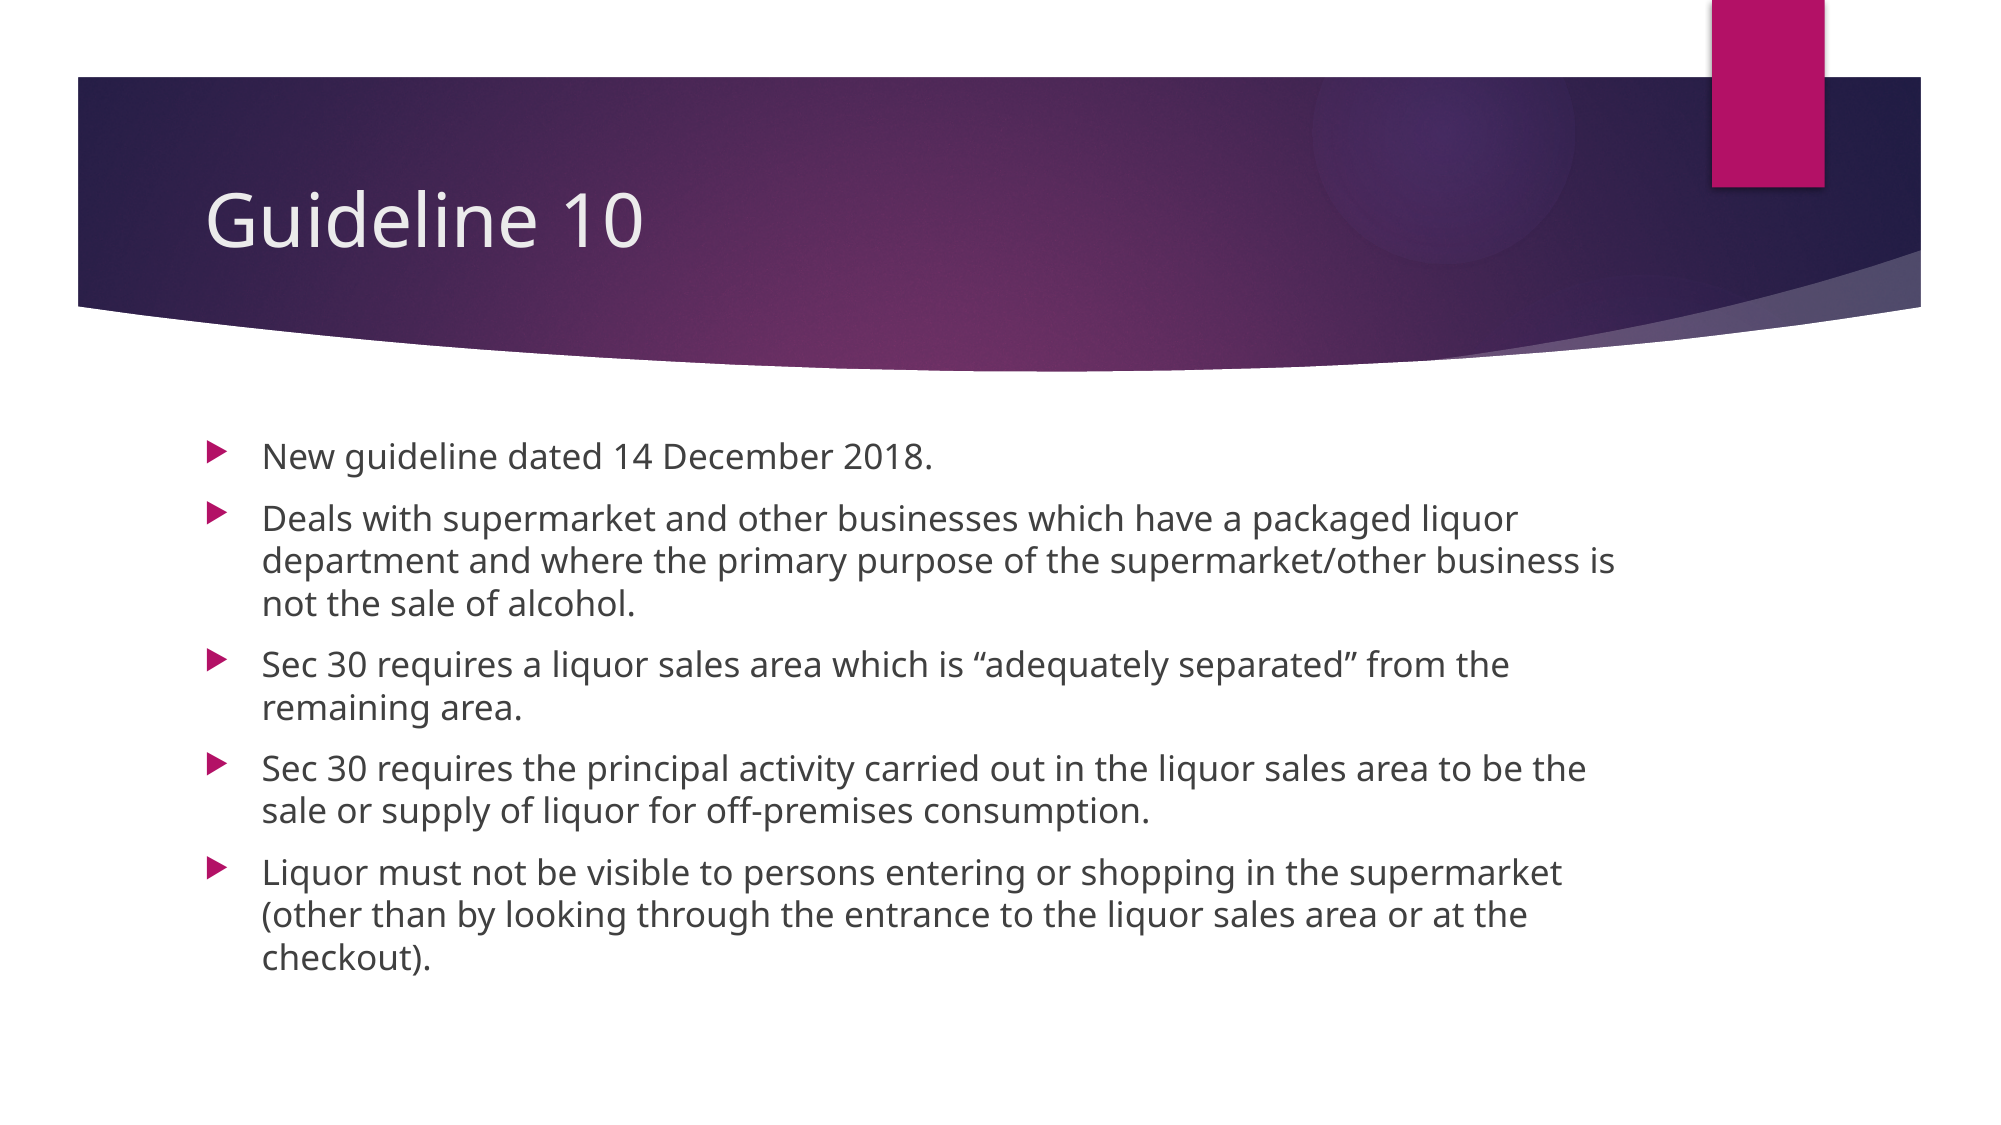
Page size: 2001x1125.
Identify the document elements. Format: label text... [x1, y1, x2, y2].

title Guideline 10 [189, 159, 1627, 276]
list New guideline dated 14 December 2018. Deals with supermarket and other businesses which have a packaged liquor department and where the primary purpose of the supermarket/other business is not the sale of alcohol. Sec 30 requires a liquor sales area which is “adequately separated” from the remaining area. Sec 30 requires the principal activity carried out in the liquor sales area to be the sale or supply of liquor for off-premises consumption. Liquor must not be visible to persons entering or shopping in the supermarket (other than by looking through the entrance to the liquor sales area or at the checkout). [189, 427, 1638, 988]
